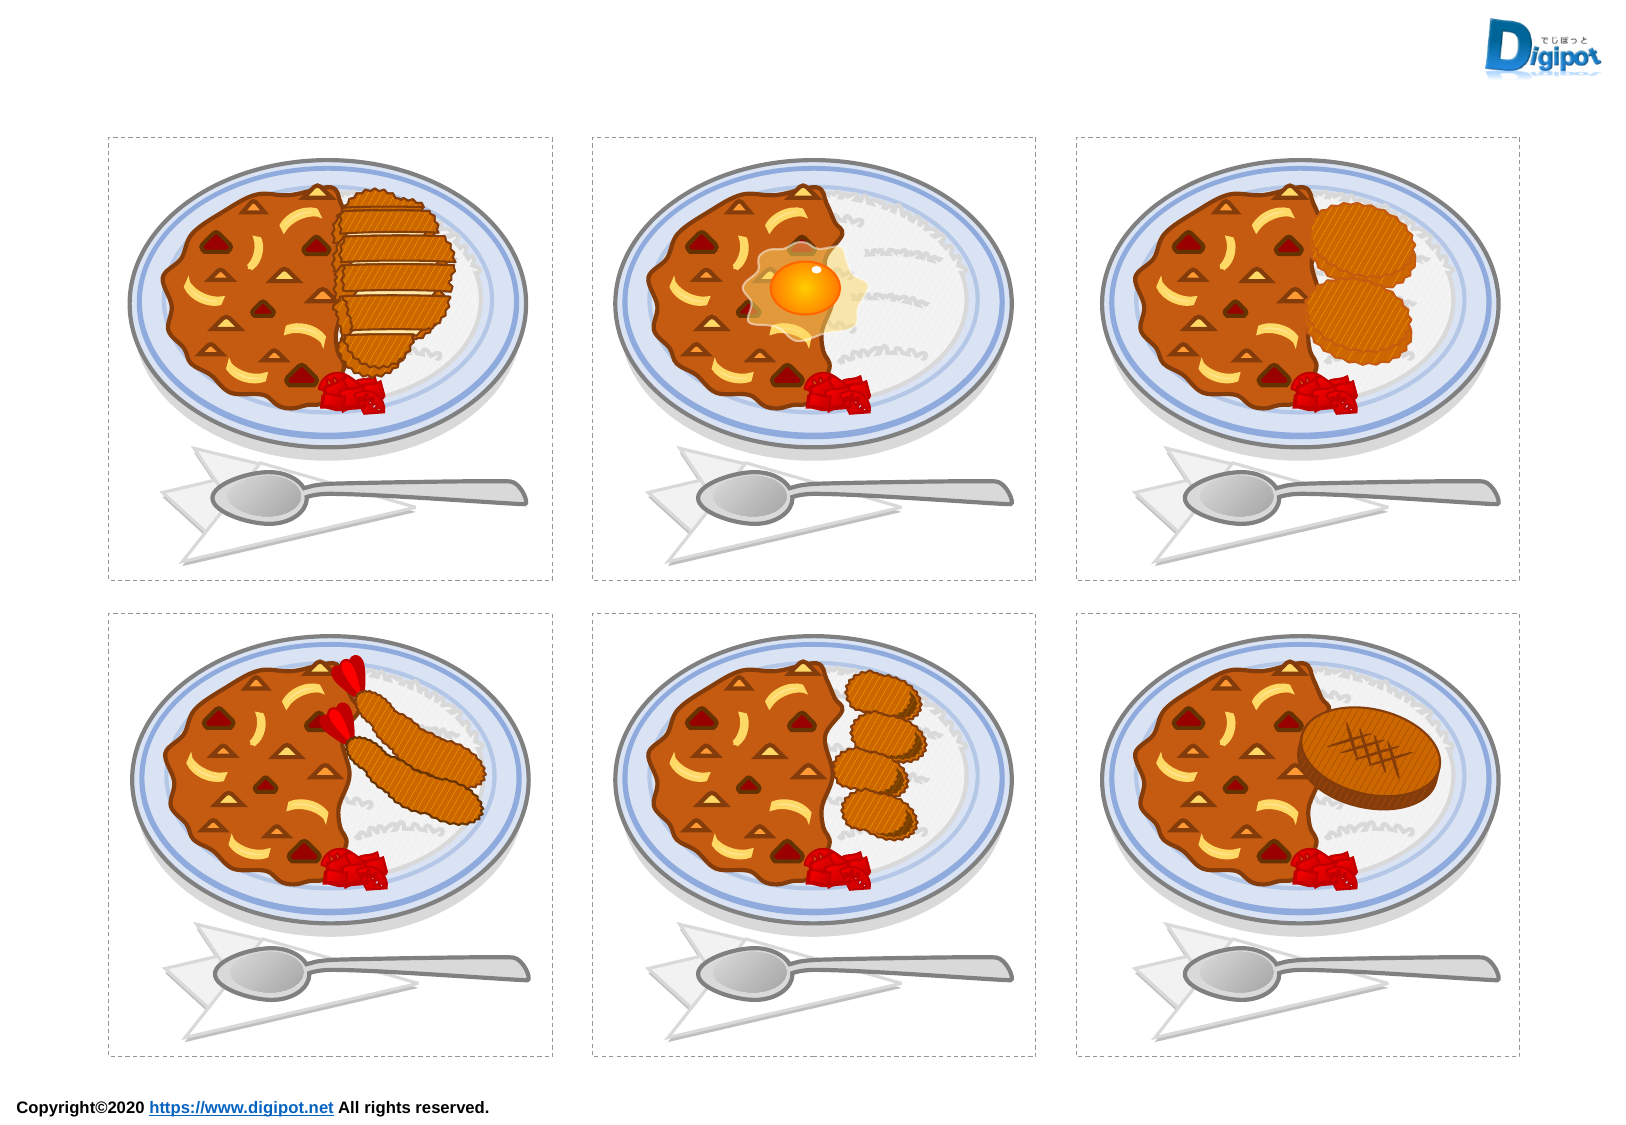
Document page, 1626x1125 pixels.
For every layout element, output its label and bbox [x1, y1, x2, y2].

text_box [1102, 636, 1499, 1043]
text_box [1102, 160, 1499, 567]
text_box [615, 160, 1012, 567]
text_box [129, 160, 527, 567]
text_box [132, 636, 529, 1043]
text_box [615, 636, 1012, 1043]
picture [1485, 18, 1602, 82]
